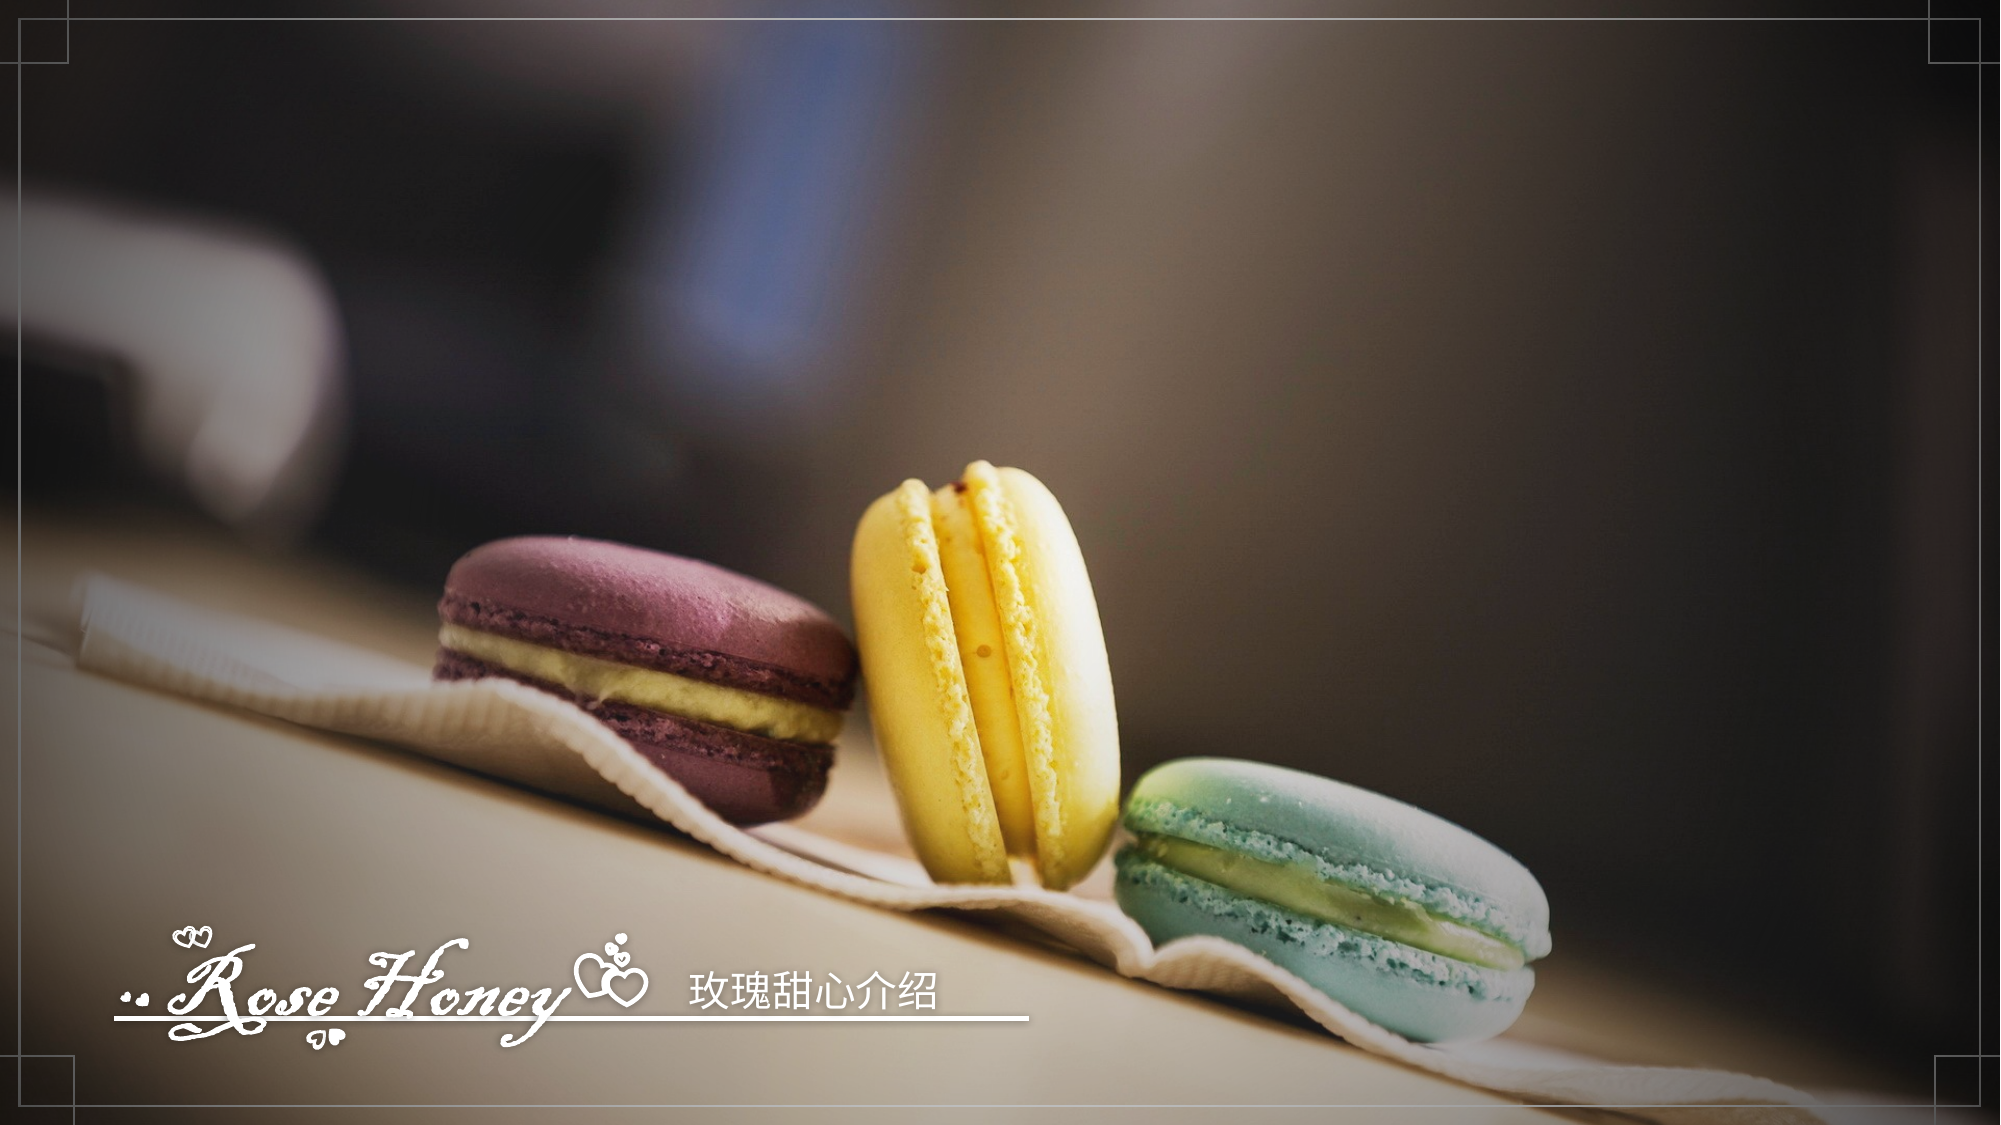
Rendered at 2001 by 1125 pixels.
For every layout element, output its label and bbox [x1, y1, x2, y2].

text_box [114, 928, 1030, 1048]
text_box [0, 0, 2000, 1125]
